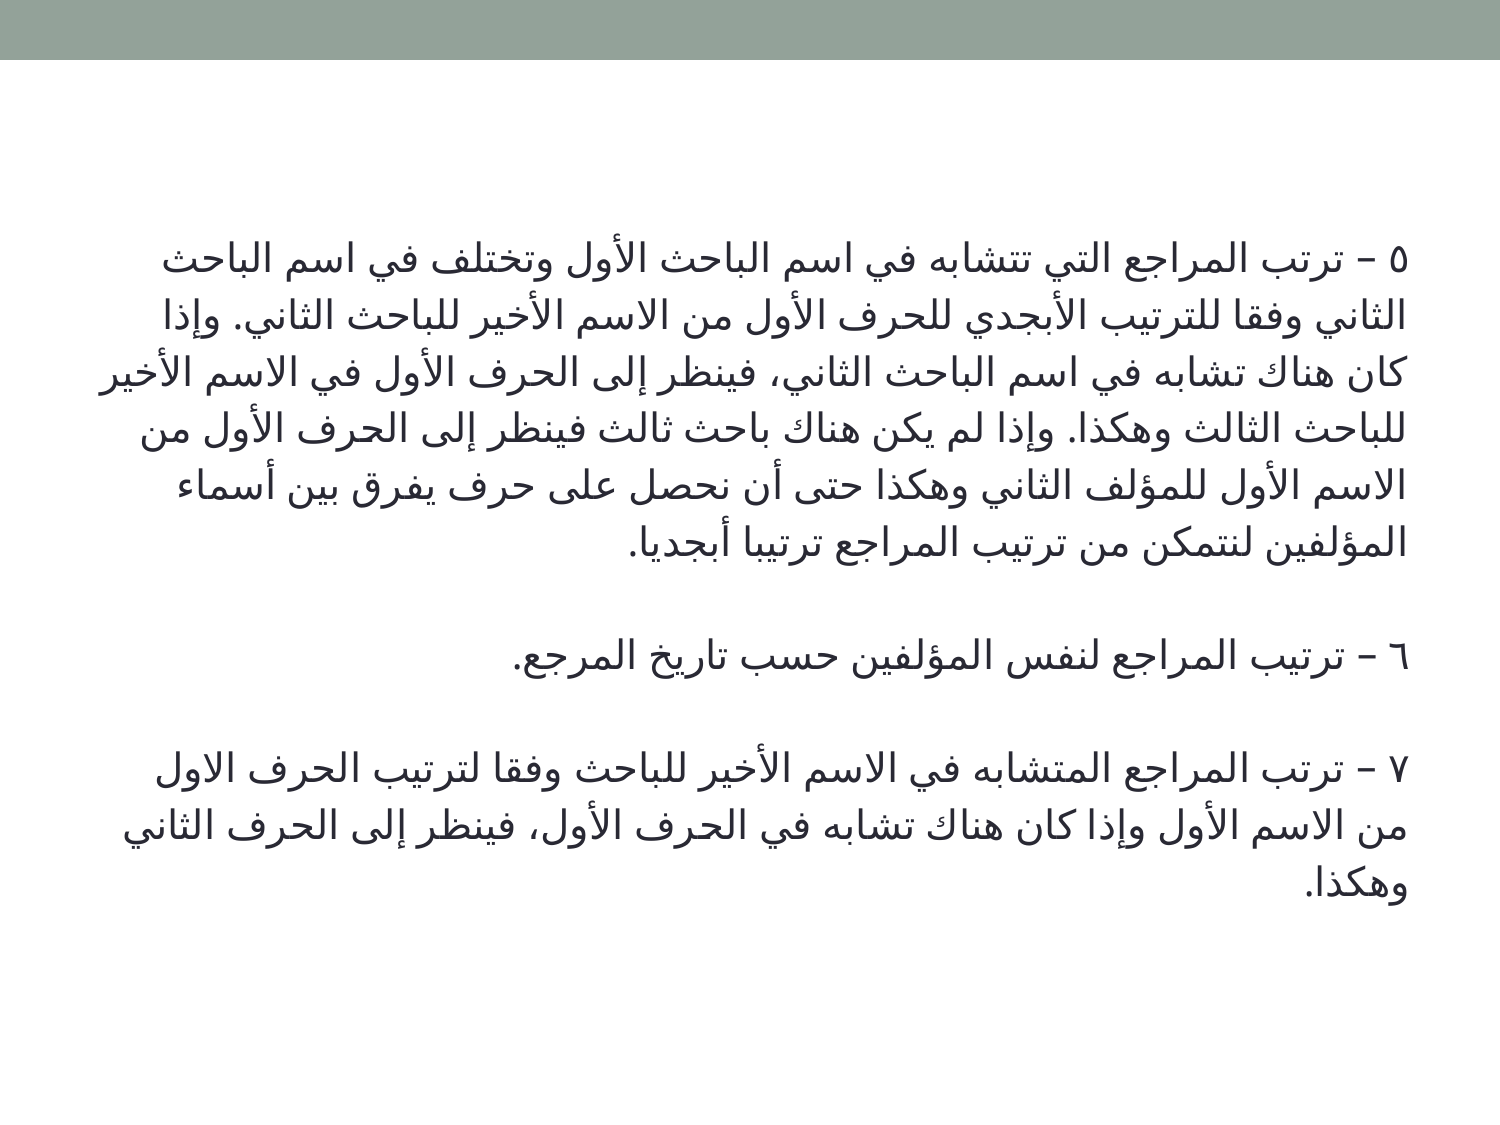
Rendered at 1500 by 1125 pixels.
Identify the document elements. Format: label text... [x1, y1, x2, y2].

list ٥ – ترتب المراجع التي تتشابه في اسم الباحث الأول وتختلف في اسم الباحث الثاني وفقا للترتيب الأبجدي للحرف الأول من الاسم الأخير للباحث الثاني. وإذا كان هناك تشابه في اسم الباحث الثاني، فينظر إلى الحرف الأول في الاسم الأخير للباحث الثالث وهكذا. وإذا لم يكن هناك باحث ثالث فينظر إلى الحرف الأول من الاسم الأول للمؤلف الثاني وهكذا حتى أن نحصل على حرف يفرق بين أسماء المؤلفين لنتمكن من ترتيب المراجع ترتيبا أبجديا. ٦ – ترتيب المراجع لنفس المؤلفين حسب تاريخ المرجع. ٧ – ترتب المراجع المتشابه في الاسم الأخير للباحث وفقا لترتيب الحرف الاول من الاسم الأول وإذا كان هناك تشابه في الحرف الأول، فينظر إلى الحرف الثاني وهكذا. [75, 224, 1425, 1063]
